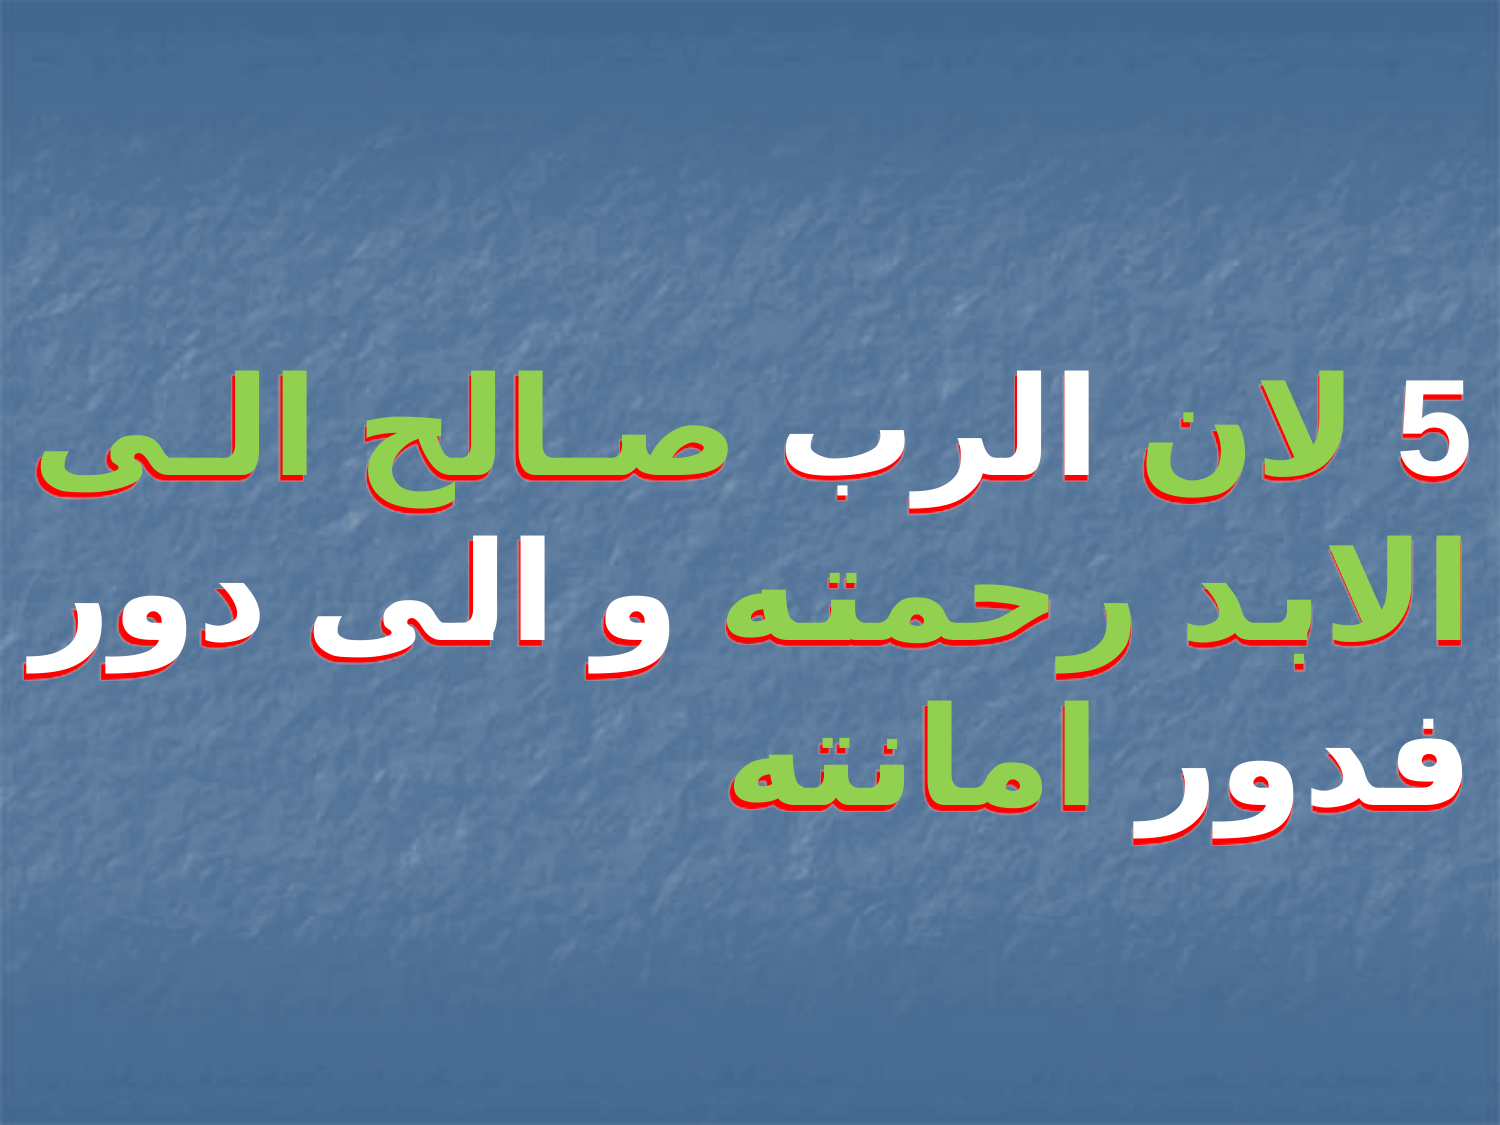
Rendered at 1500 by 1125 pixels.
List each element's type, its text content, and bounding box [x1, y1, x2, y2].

subtitle 5 لان الرب صالح الى الابد رحمته و الى دور فدور امانته [17, 330, 1489, 1125]
